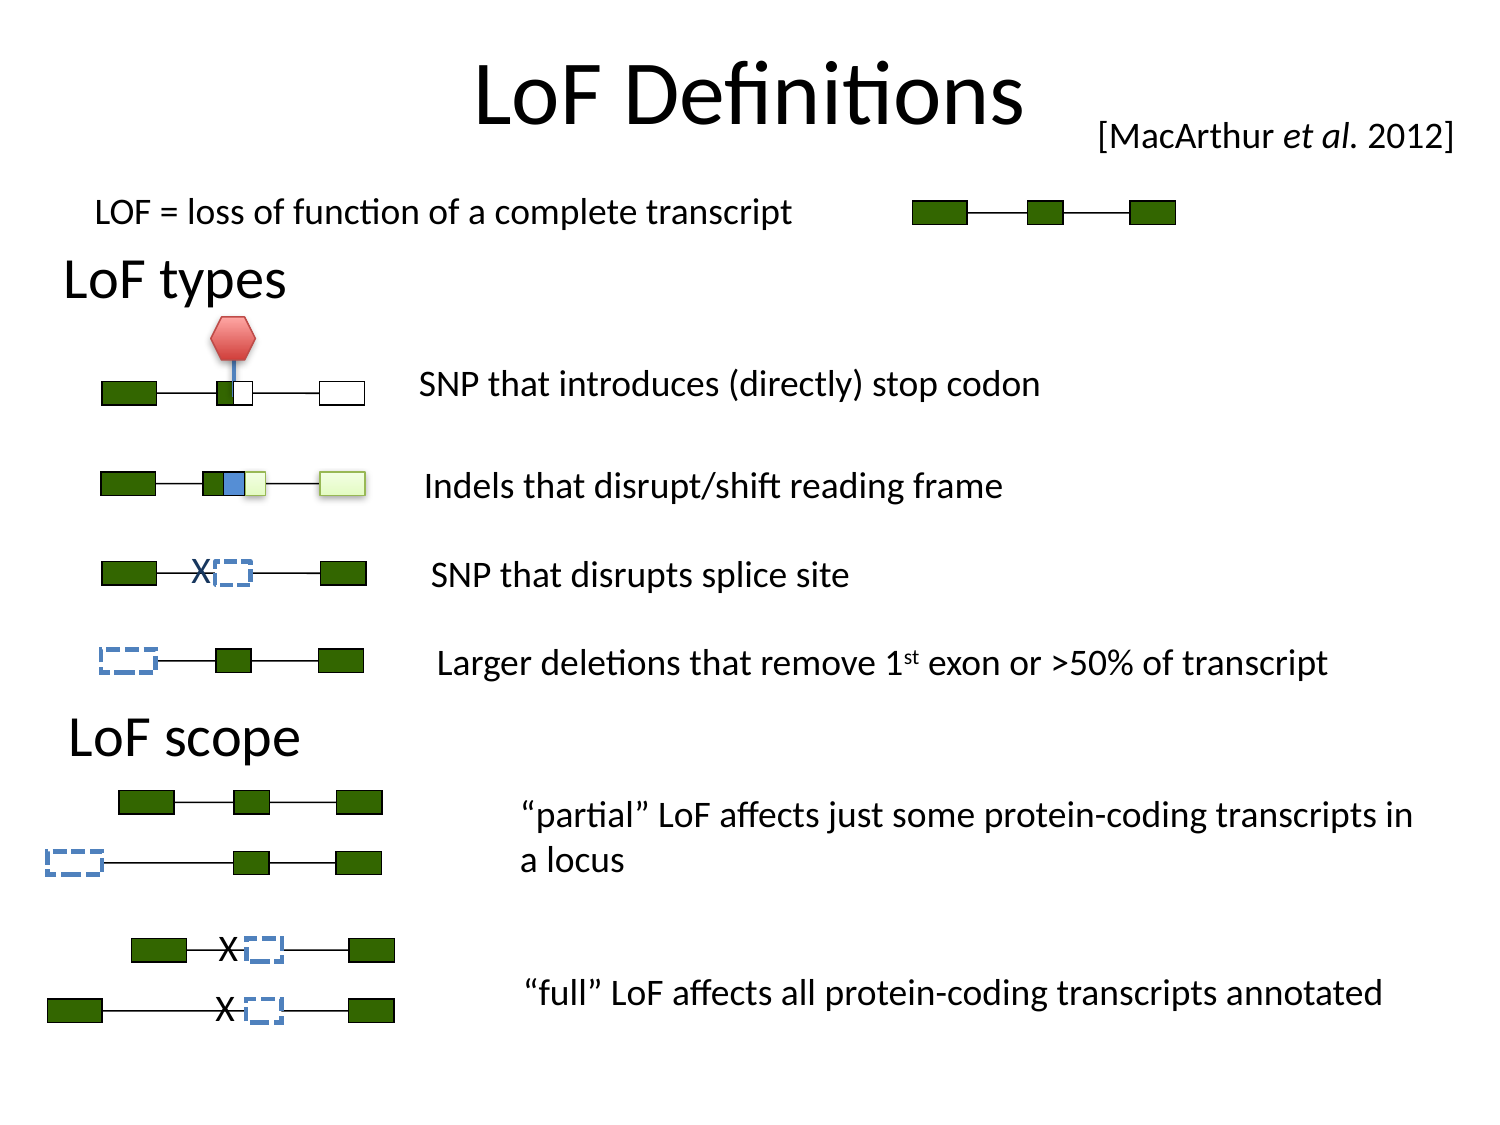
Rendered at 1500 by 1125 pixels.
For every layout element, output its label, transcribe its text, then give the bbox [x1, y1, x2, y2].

text_box “partial” LoF affects just some protein-coding transcripts in a locus [505, 782, 1430, 887]
text_box “full” LoF affects all protein-coding transcripts annotated [508, 960, 1400, 1020]
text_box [47, 790, 383, 875]
title LoF Definitions [75, 2, 1425, 173]
text_box Indels that disrupt/shift reading frame [408, 453, 1019, 514]
text_box LoF types [49, 233, 303, 319]
text_box Larger deletions that remove 1st exon or >50% of transcript [422, 630, 1344, 691]
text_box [100, 648, 364, 673]
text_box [100, 471, 366, 496]
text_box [47, 915, 395, 1038]
text_box SNP that disrupts splice site [416, 542, 866, 603]
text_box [101, 316, 365, 406]
text_box LOF = loss of function of a complete transcript [79, 179, 809, 240]
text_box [101, 538, 367, 600]
text_box SNP that introduces (directly) stop codon [403, 351, 1057, 411]
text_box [912, 200, 1176, 225]
text_box LoF scope [54, 690, 317, 776]
text_box [MacArthur et al. 2012] [1082, 103, 1471, 163]
